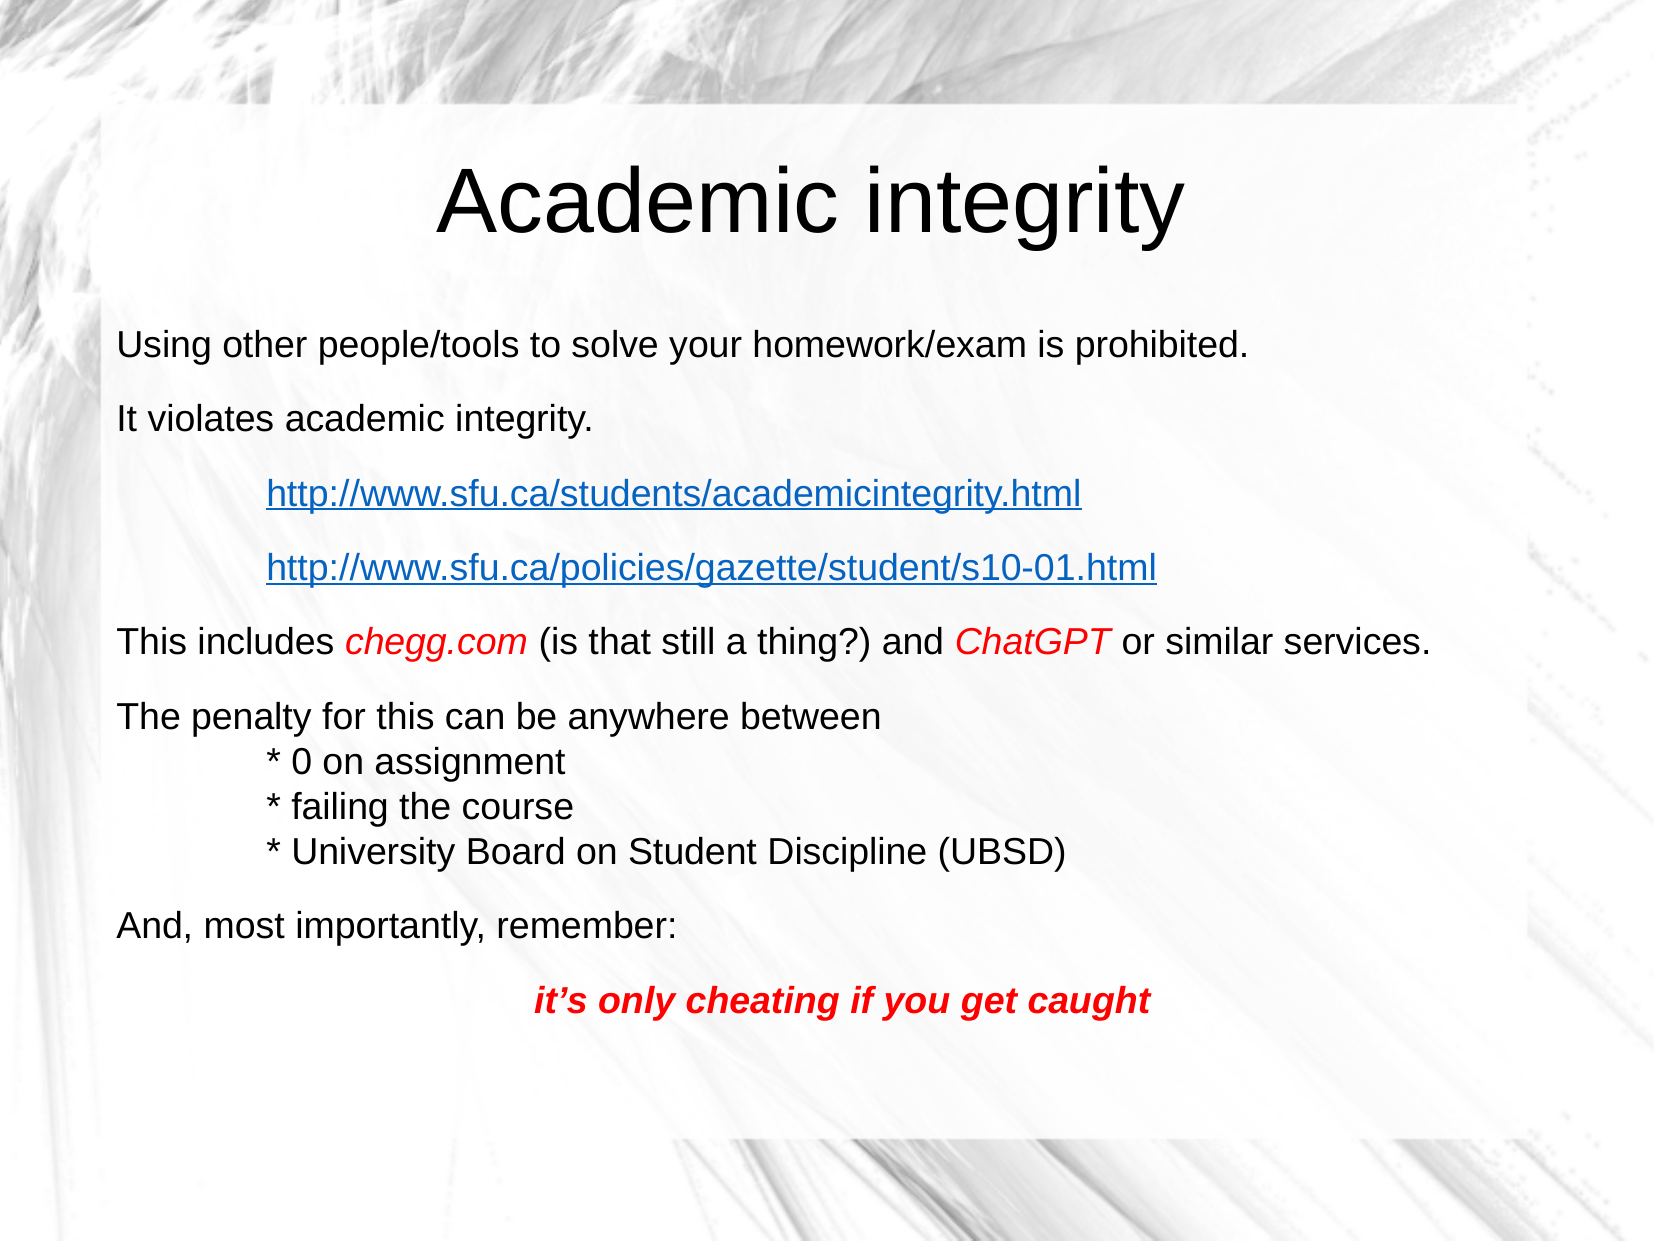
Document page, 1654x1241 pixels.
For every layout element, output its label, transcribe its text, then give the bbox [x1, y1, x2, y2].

list Using other people/tools to solve your homework/exam is prohibited. It violates academic integrity. http://www.sfu.ca/students/academicintegrity.html http://www.sfu.ca/policies/gazette/student/s10-01.html This includes chegg.com (is that still a thing?) and ChatGPT or similar services. The penalty for this can be anywhere between * 0 on assignment * failing the course * University Board on Student Discipline (UBSD) And, most importantly, remember: it’s only cheating if you get caught [116, 319, 1569, 1158]
picture [0, 0, 1654, 1241]
title Academic integrity [118, 112, 1506, 281]
